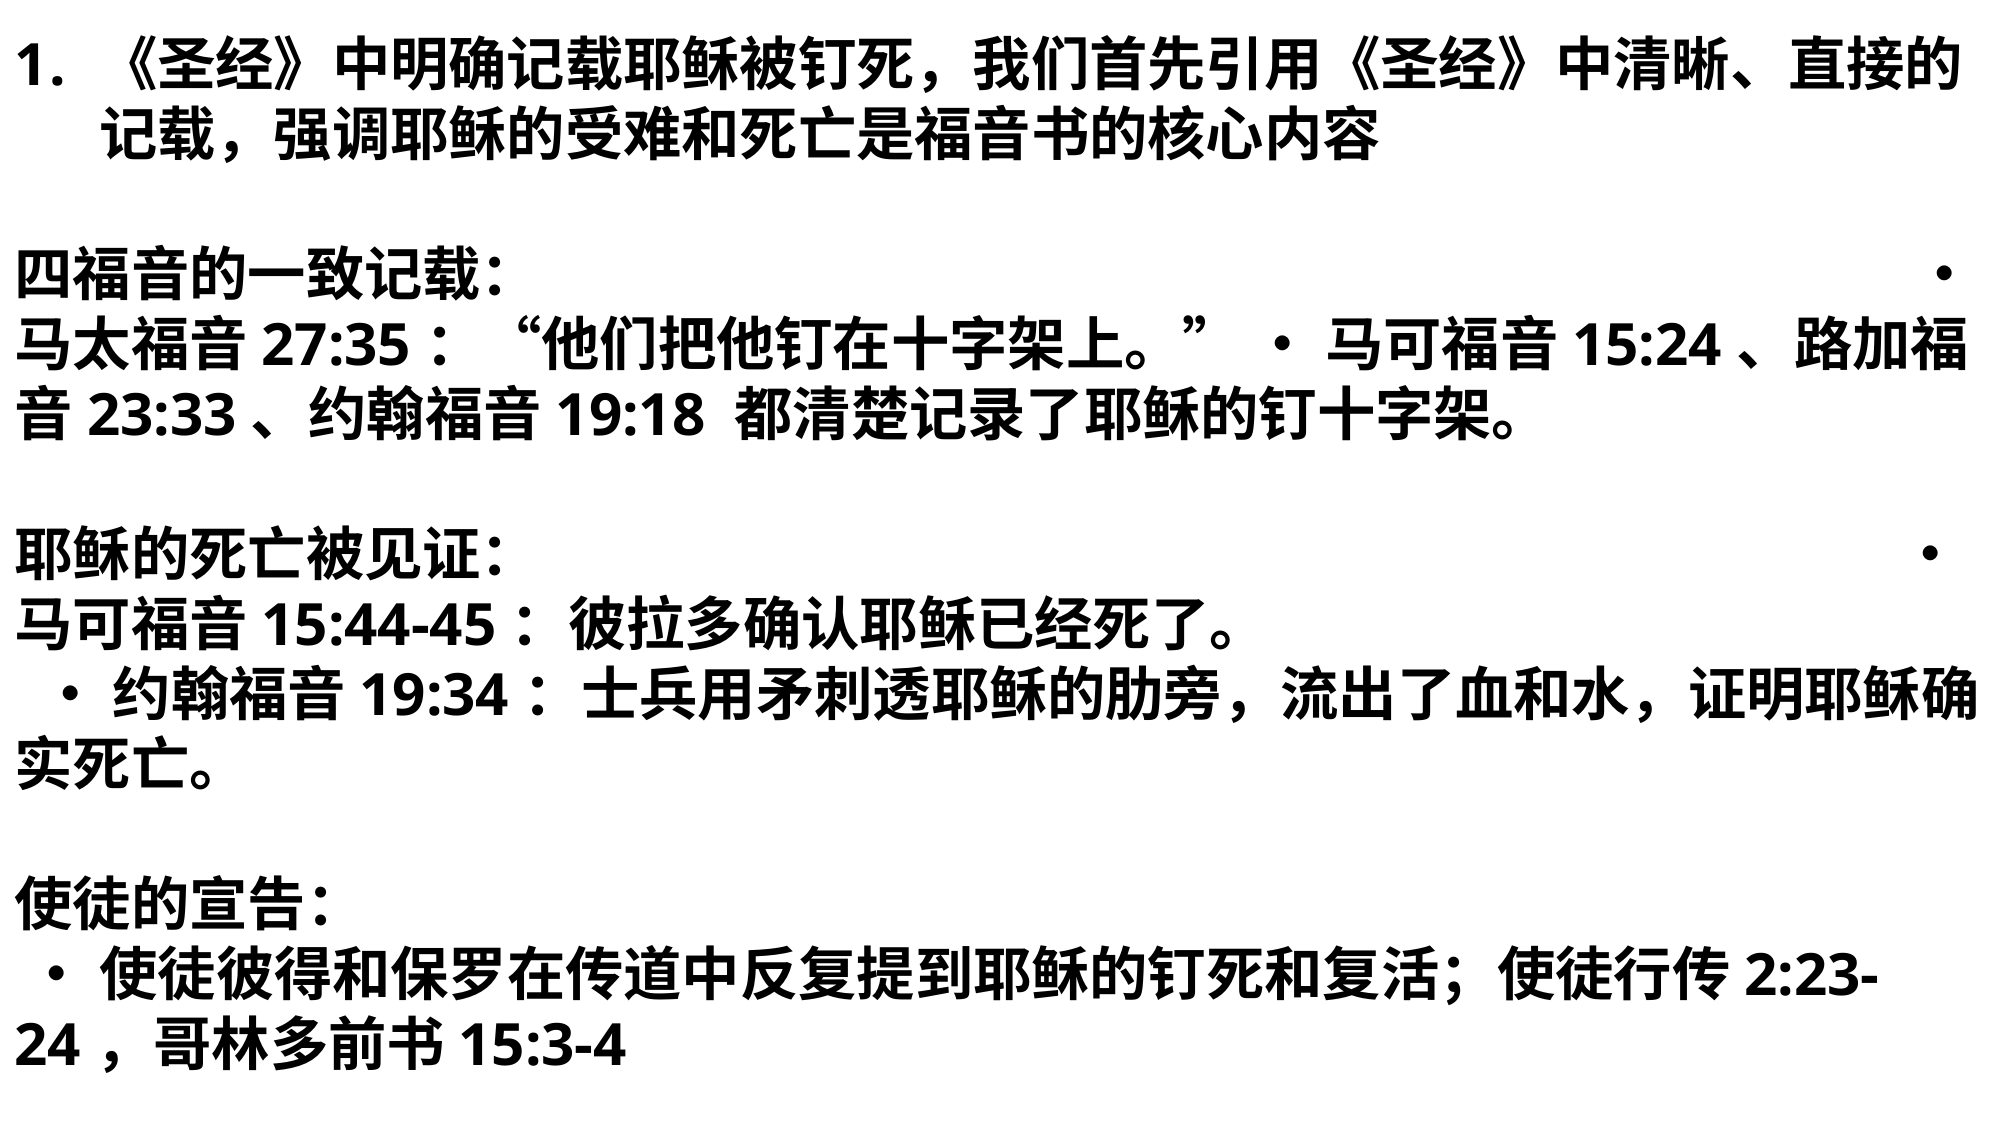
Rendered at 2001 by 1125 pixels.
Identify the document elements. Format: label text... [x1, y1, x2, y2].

text_box 《圣经》中明确记载耶稣被钉死，我们首先引用《圣经》中清晰、直接的记载，强调耶稣的受难和死亡是福音书的核心内容 四福音的一致记载： • 马太福音27:35：“他们把他钉在十字架上。” • 马可福音15:24、路加福音23:33、约翰福音19:18 都清楚记录了耶稣的钉十字架。 耶稣的死亡被见证： • 马可福音15:44-45：彼拉多确认耶稣已经死了。 • 约翰福音19:34：士兵用矛刺透耶稣的肋旁，流出了血和水，证明耶稣确实死亡。 使徒的宣告： • 使徒彼得和保罗在传道中反复提到耶稣的钉死和复活；使徒行传2:23-24，哥林多前书15:3-4 [0, 20, 2000, 1125]
